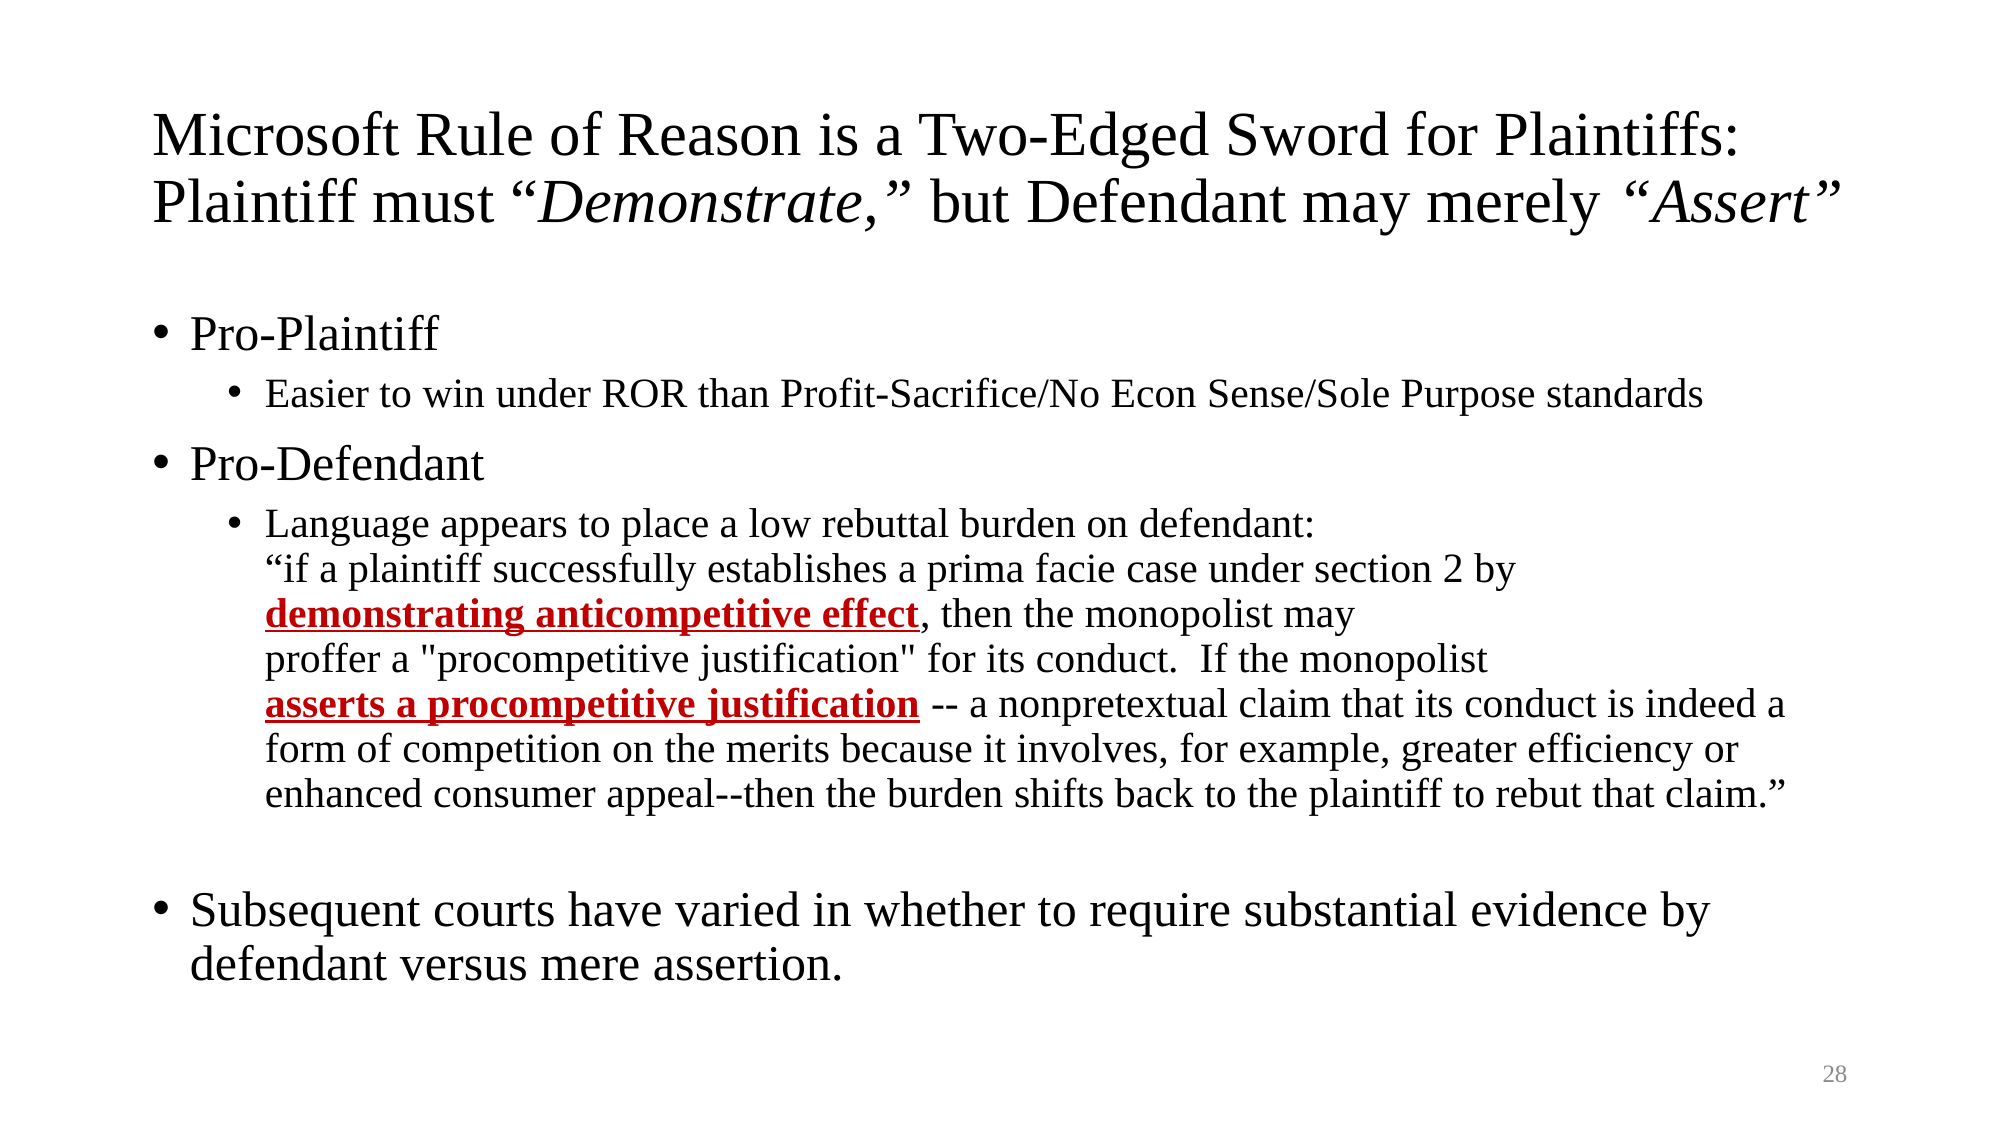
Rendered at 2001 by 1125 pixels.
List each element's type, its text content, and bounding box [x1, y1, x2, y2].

title Microsoft Rule of Reason is a Two-Edged Sword for Plaintiffs: Plaintiff must “Demonstrate,” but Defendant may merely “Assert” [137, 59, 1863, 278]
list Pro-Plaintiff Easier to win under ROR than Profit-Sacrifice/No Econ Sense/Sole Purpose standards Pro-Defendant Language appears to place a low rebuttal burden on defendant: “if a plaintiff successfully establishes a prima facie case under section 2 by demonstrating anticompetitive effect, then the monopolist may proffer a "procompetitive justification" for its conduct. If the monopolist asserts a procompetitive justification -- a nonpretextual claim that its conduct is indeed a form of competition on the merits because it involves, for example, greater efficiency or enhanced consumer appeal--then the burden shifts back to the plaintiff to rebut that claim.” Subsequent courts have varied in whether to require substantial evidence by defendant versus mere assertion. [137, 299, 1863, 1066]
slide_number 28 [1412, 1042, 1863, 1103]
